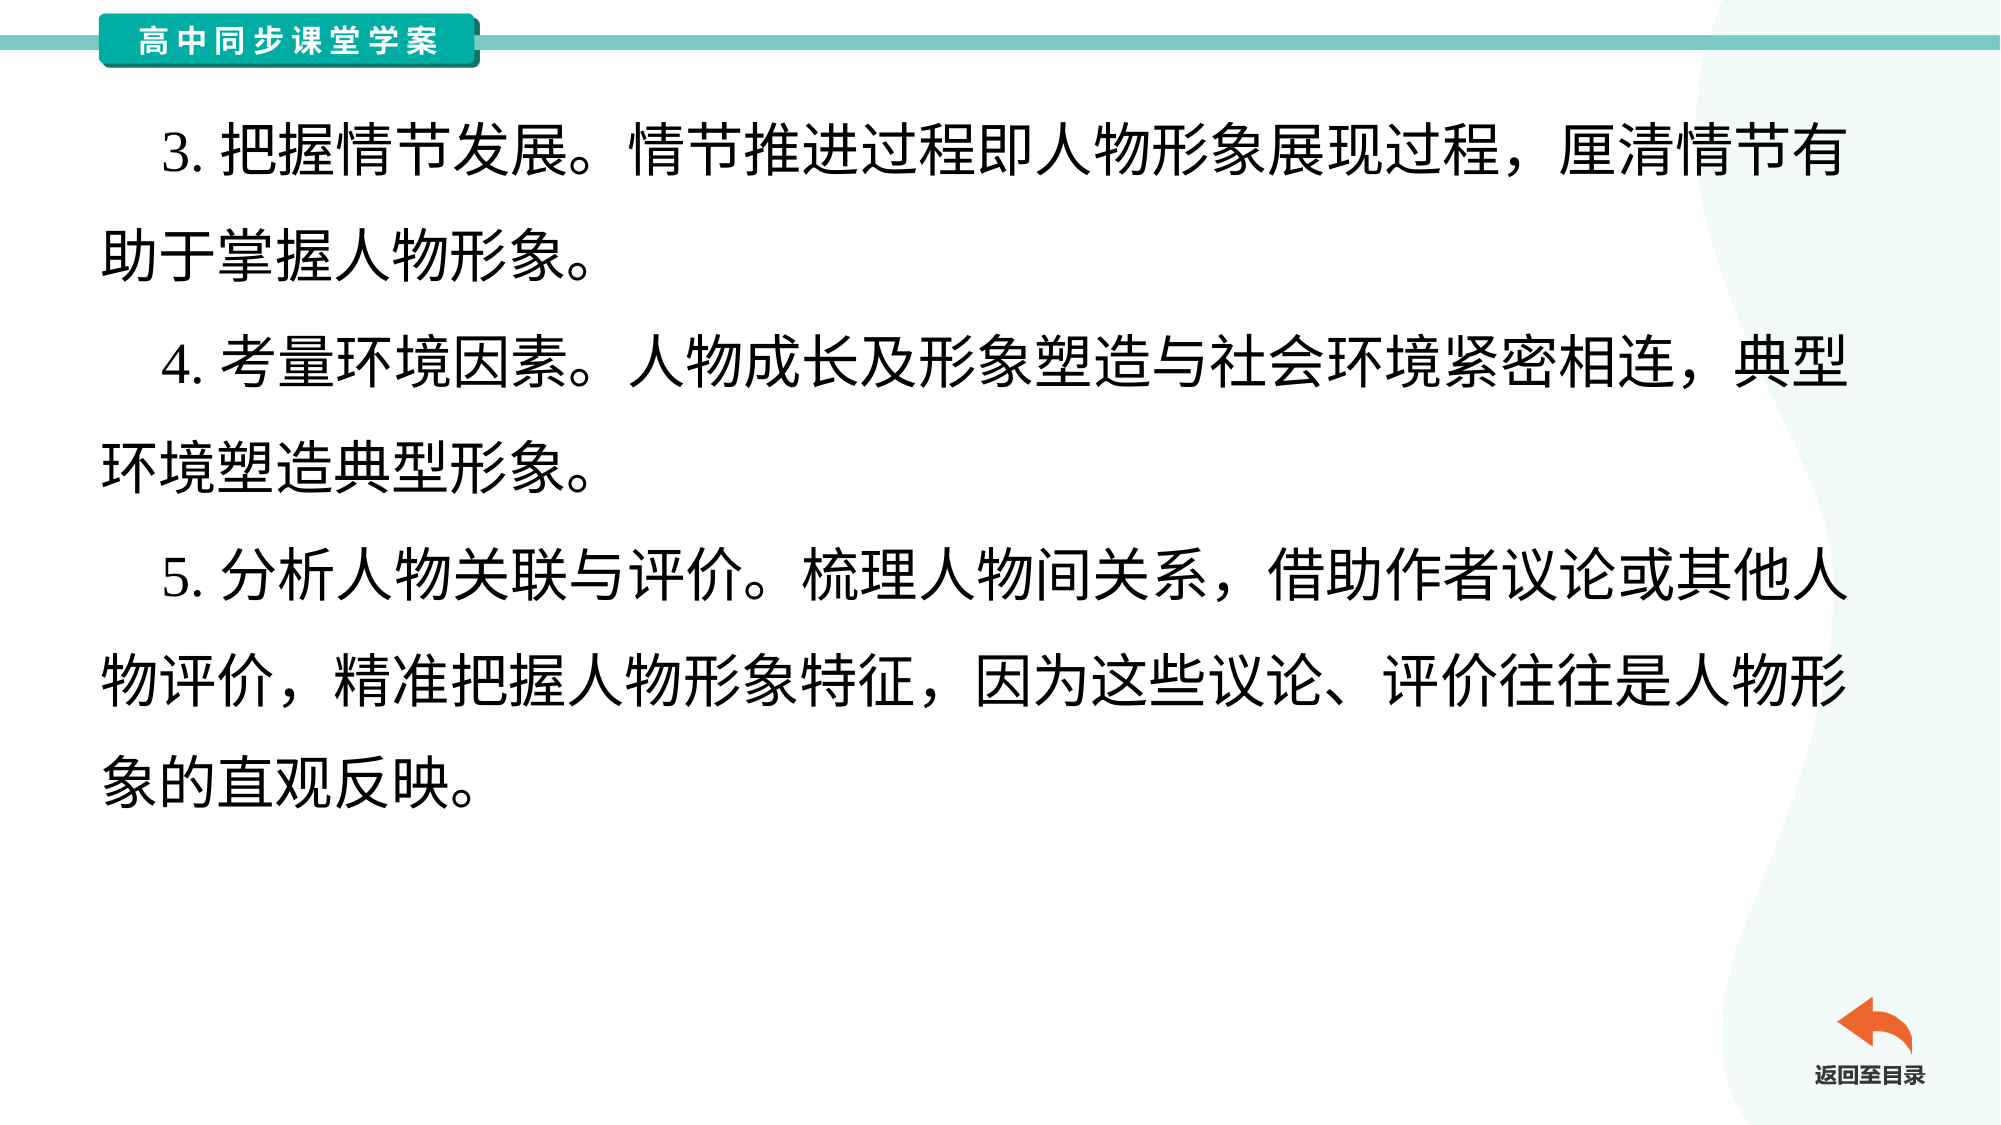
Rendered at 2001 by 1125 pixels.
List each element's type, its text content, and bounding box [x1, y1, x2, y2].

picture [0, 0, 2000, 1125]
text_box 3.把握情节发展。情节推进过程即人物形象展现过程，厘清情节有 助于掌握人物形象。 4.考量环境因素。人物成长及形象塑造与社会环境紧密相连，典型 环境塑造典型形象。 5.分析人物关联与评价。梳理人物间关系，借助作者议论或其他人 物评价，精准把握人物形象特征，因为这些议论、评价往往是人物形 象的直观反映。 [100, 76, 1899, 806]
